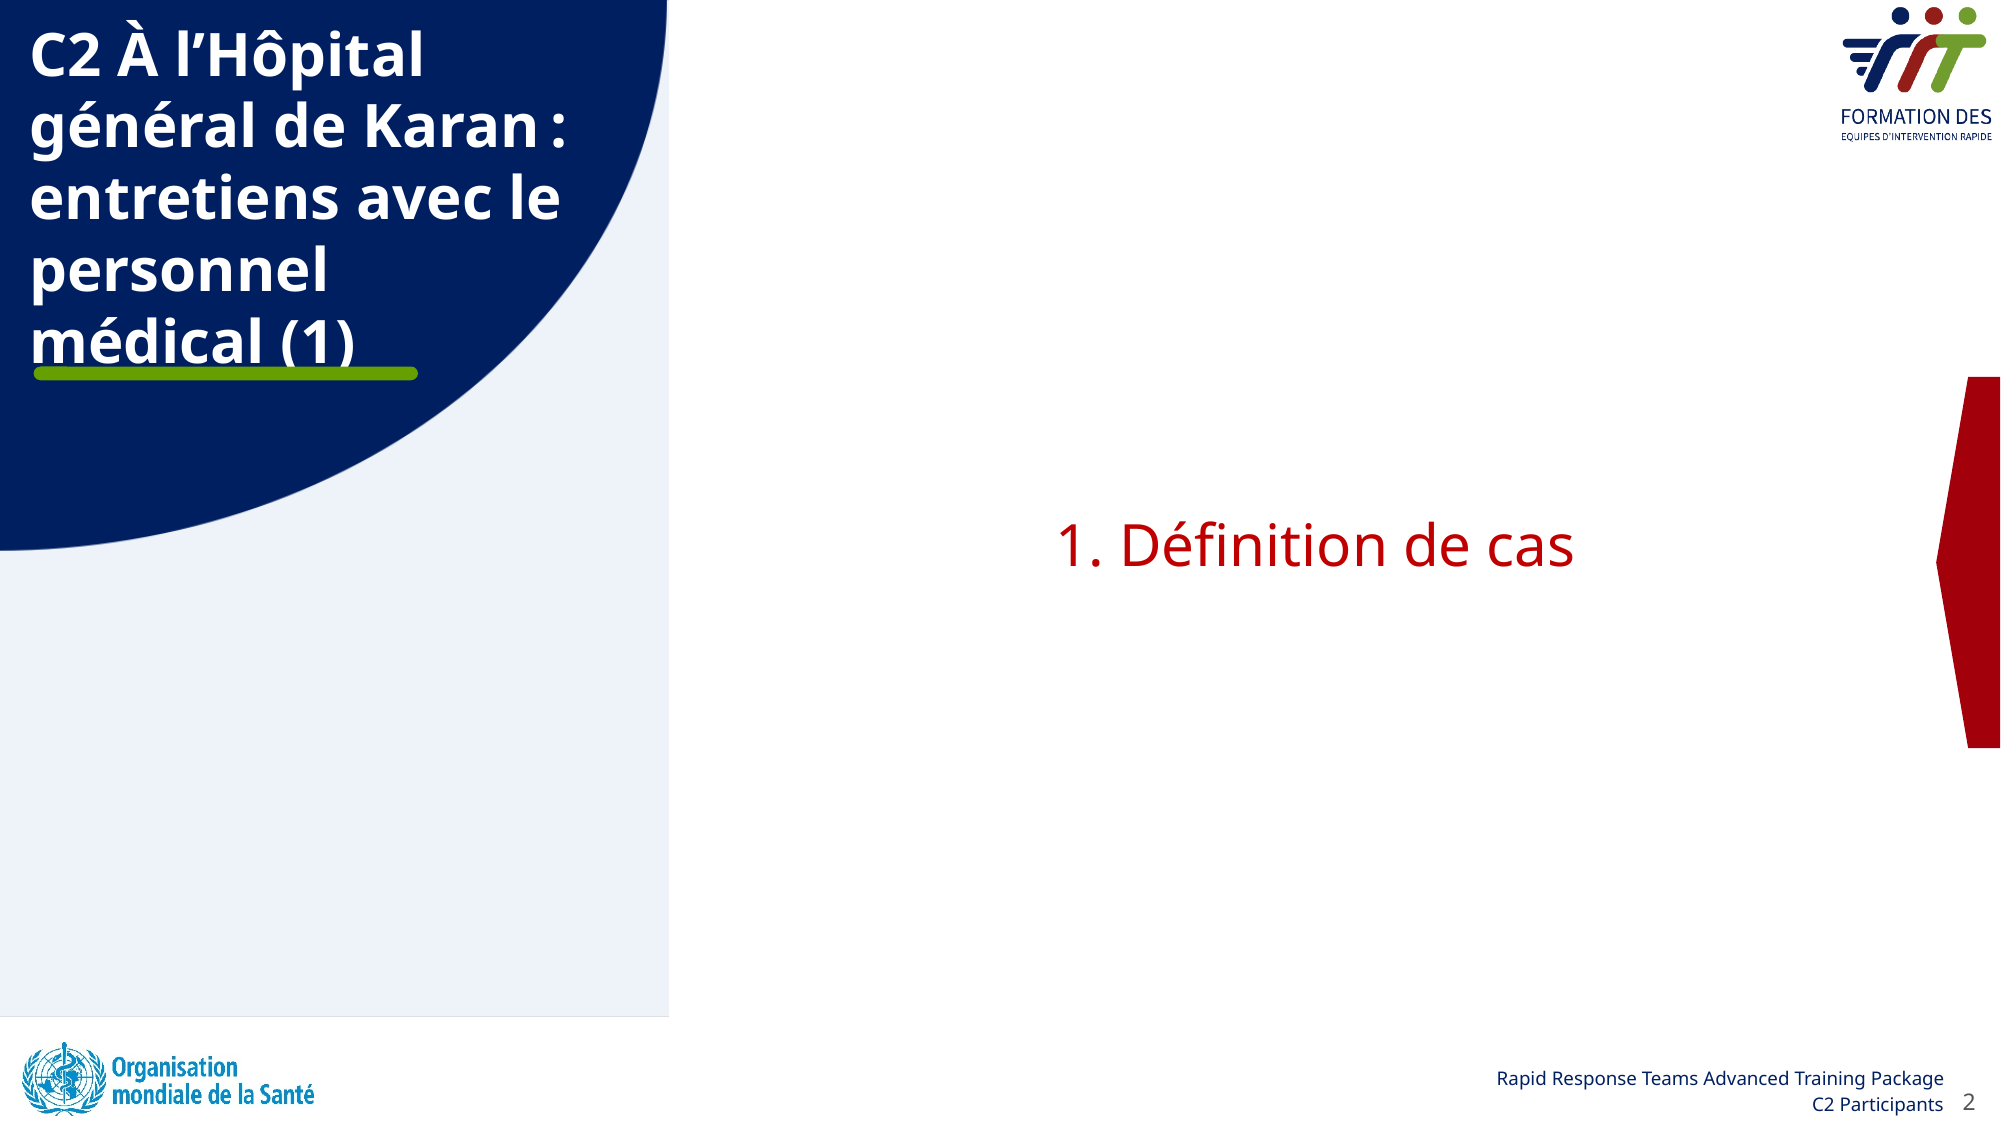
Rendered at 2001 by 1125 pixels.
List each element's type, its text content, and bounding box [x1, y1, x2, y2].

list 1. Définition de cas [700, 137, 1831, 959]
picture [1841, 6, 1992, 142]
title C2 À l’Hôpital général de Karan : entretiens avec le personnel médical (1) [21, 36, 584, 355]
picture [22, 1042, 314, 1116]
text_box [33, 366, 419, 381]
picture [0, 0, 669, 1018]
